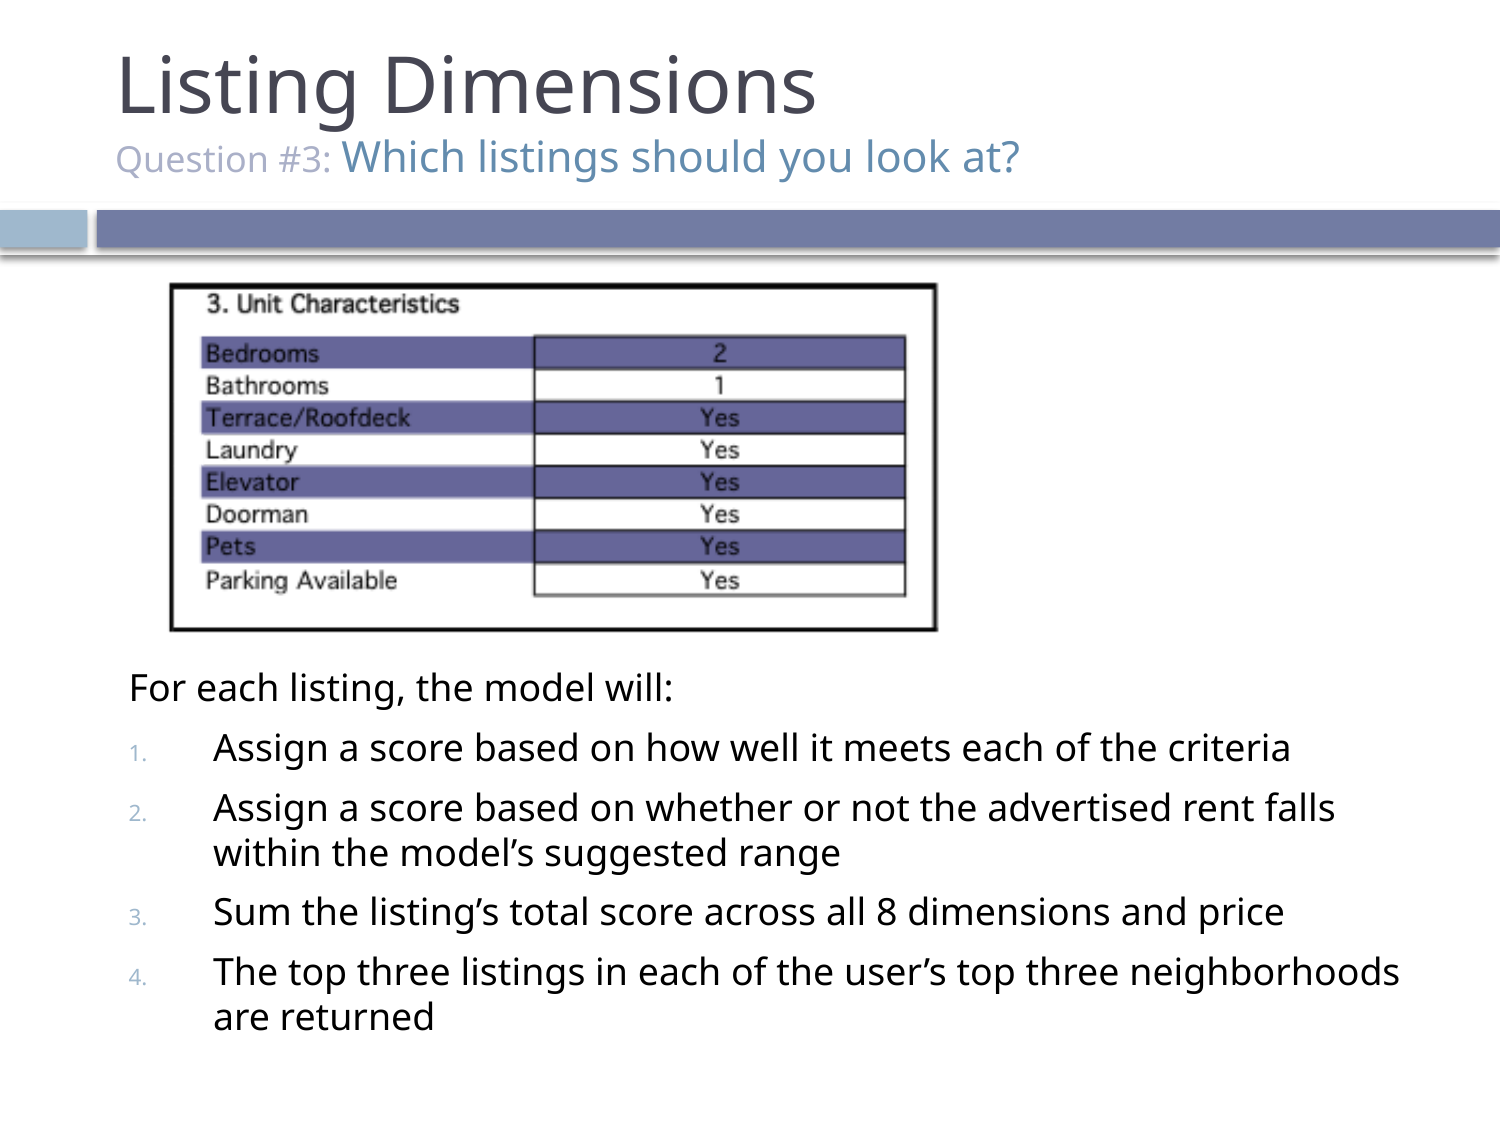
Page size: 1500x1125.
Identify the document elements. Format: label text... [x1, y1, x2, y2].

title Listing Dimensions Question #3: Which listings should you look at? [100, 26, 1438, 190]
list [97, 169, 1025, 685]
text_box For each listing, the model will: Assign a score based on how well it meets each of the criteria Assign a score based on whether or not the advertised rent falls within the model’s suggested range Sum the listing’s total score across all 8 dimensions and price The top three listings in each of the user’s top three neighborhoods are returned [113, 657, 1425, 1125]
